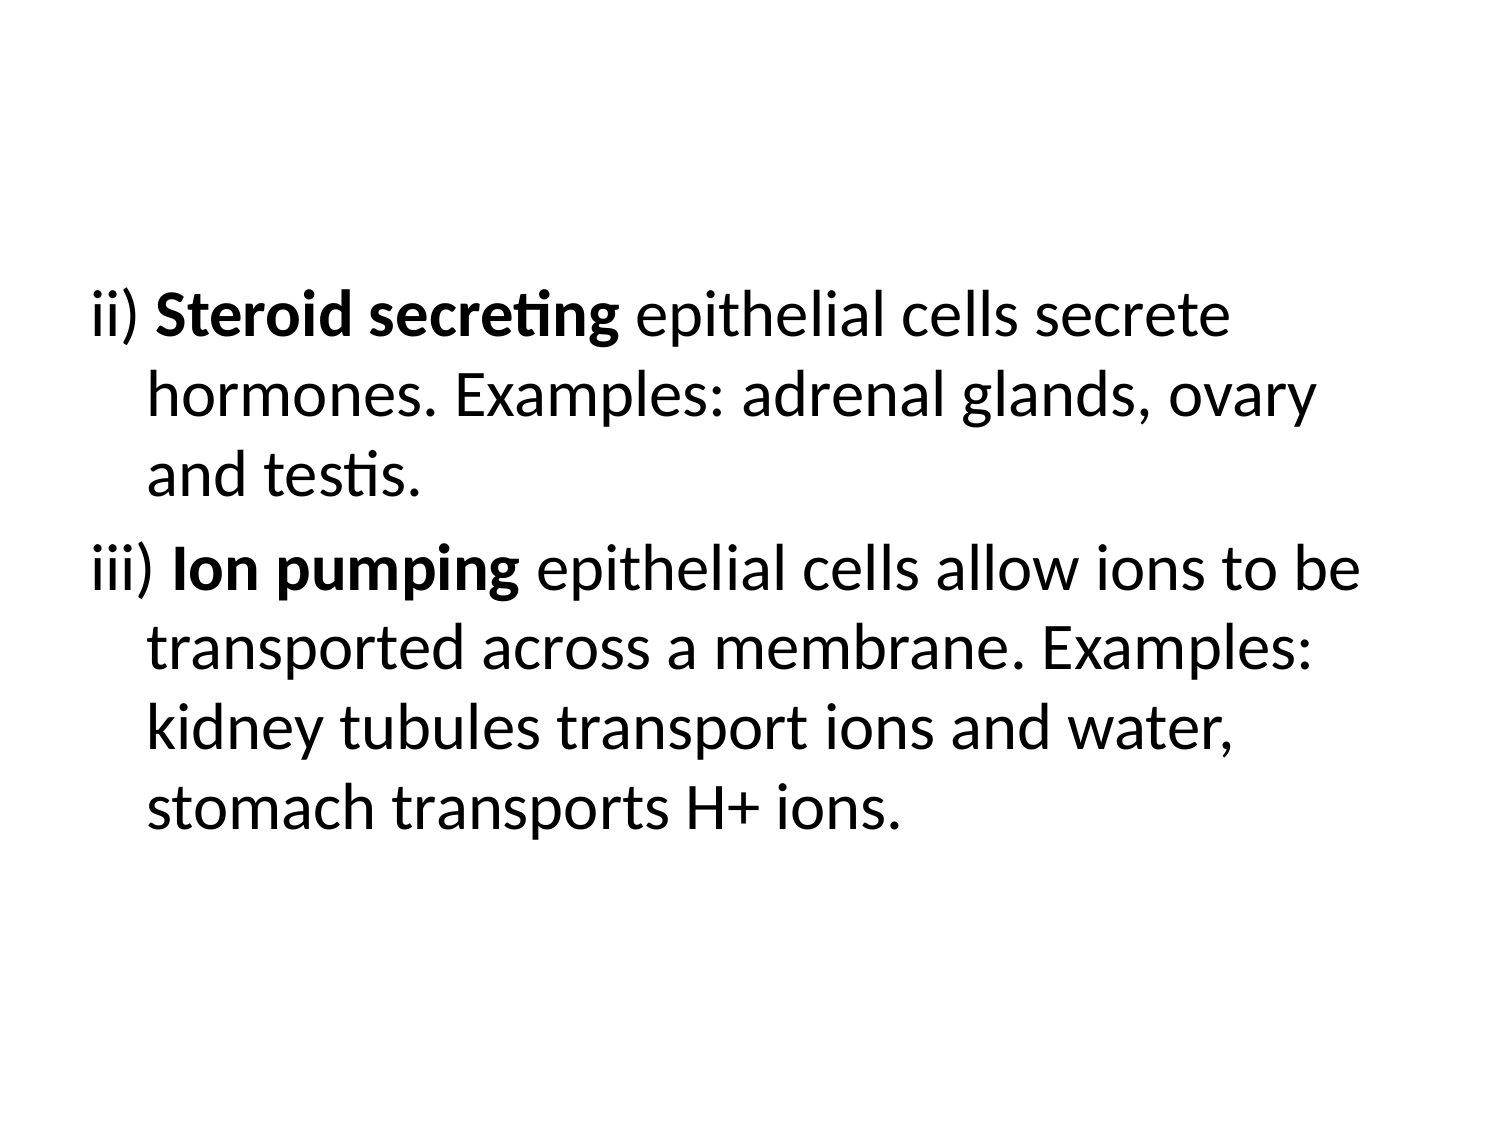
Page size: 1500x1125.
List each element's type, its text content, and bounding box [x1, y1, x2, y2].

list ii) Steroid secreting epithelial cells secrete hormones. Examples: adrenal glands, ovary and testis. iii) Ion pumping epithelial cells allow ions to be transported across a membrane. Examples: kidney tubules transport ions and water, stomach transports H+ ions. [75, 262, 1425, 1005]
